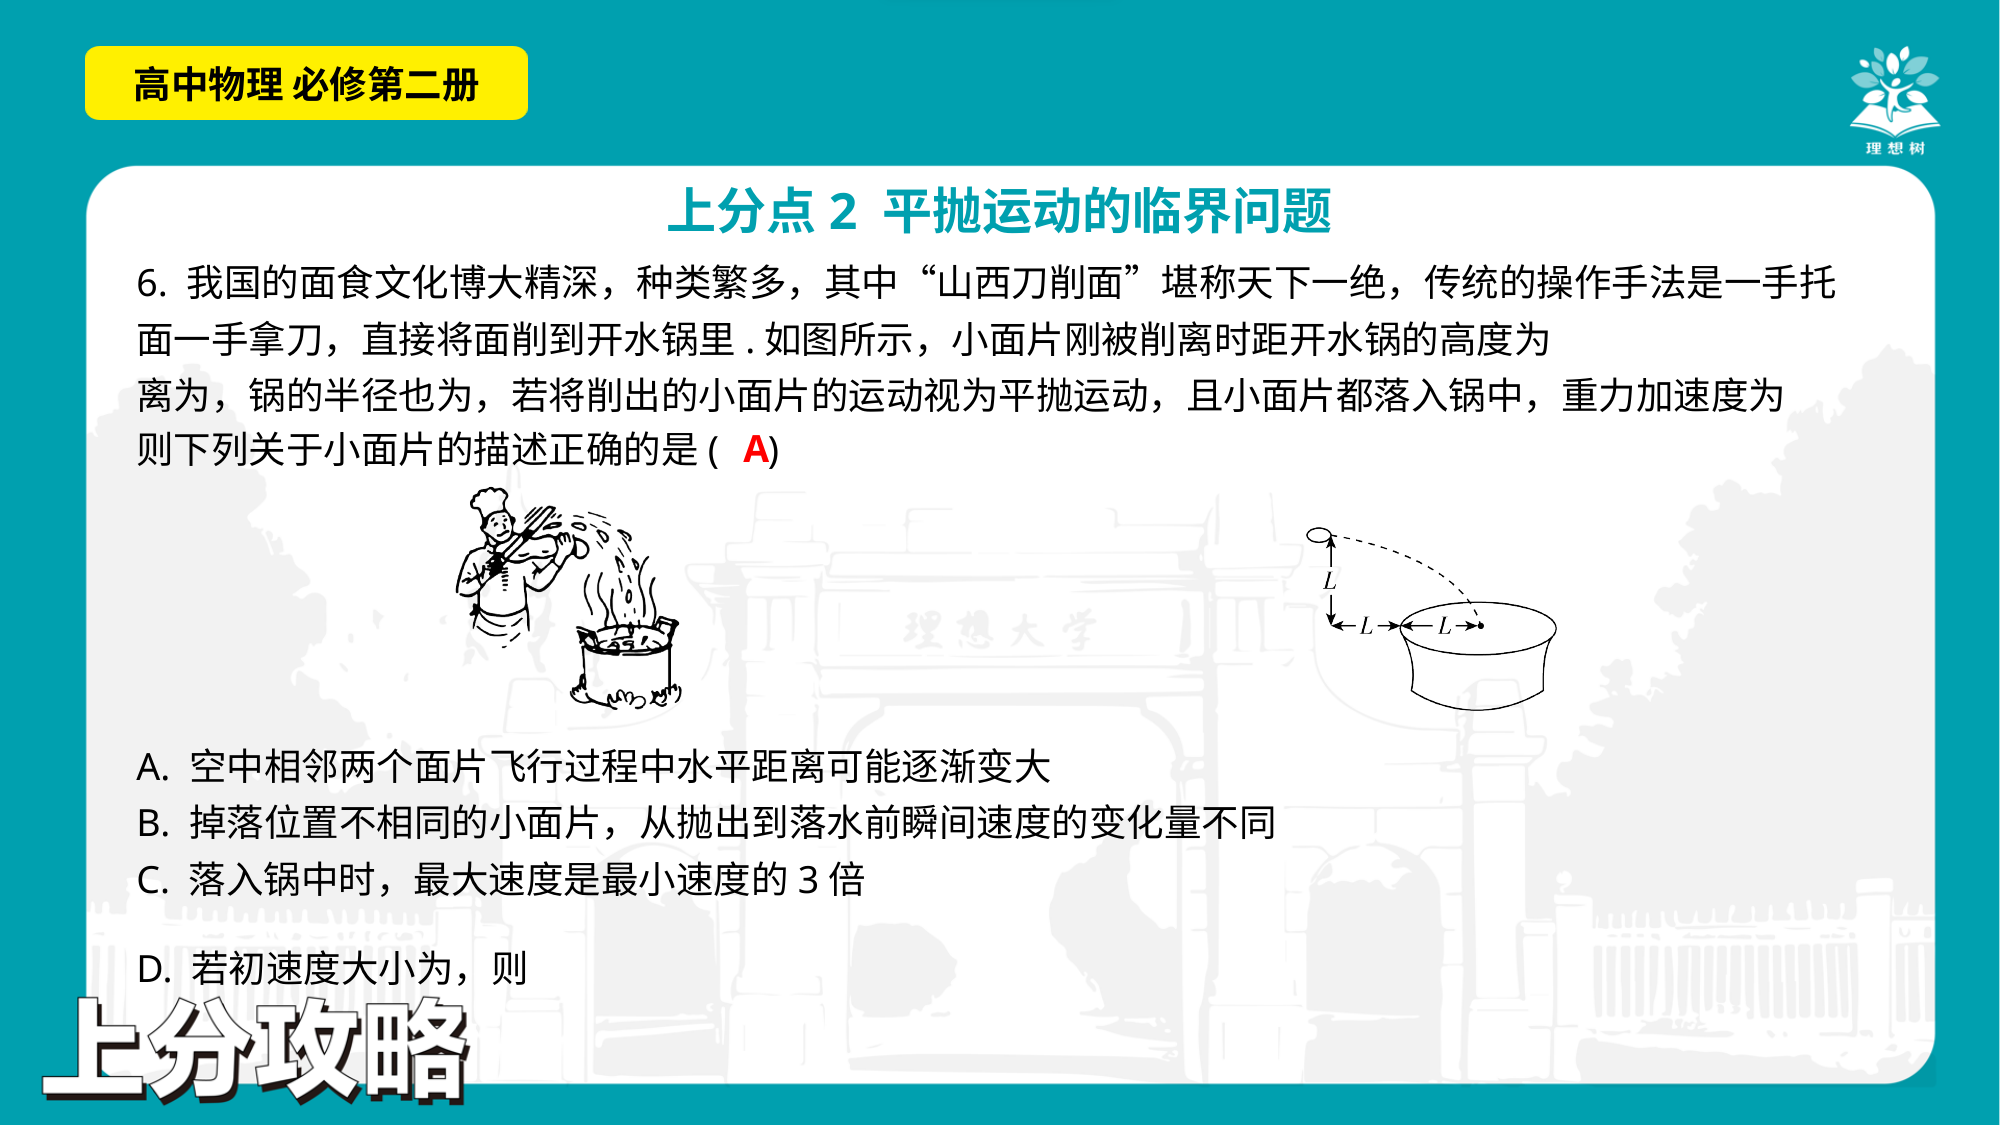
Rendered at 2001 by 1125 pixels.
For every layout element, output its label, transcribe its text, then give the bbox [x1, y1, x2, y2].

picture [0, 0, 2000, 1125]
text_box A [729, 415, 784, 467]
